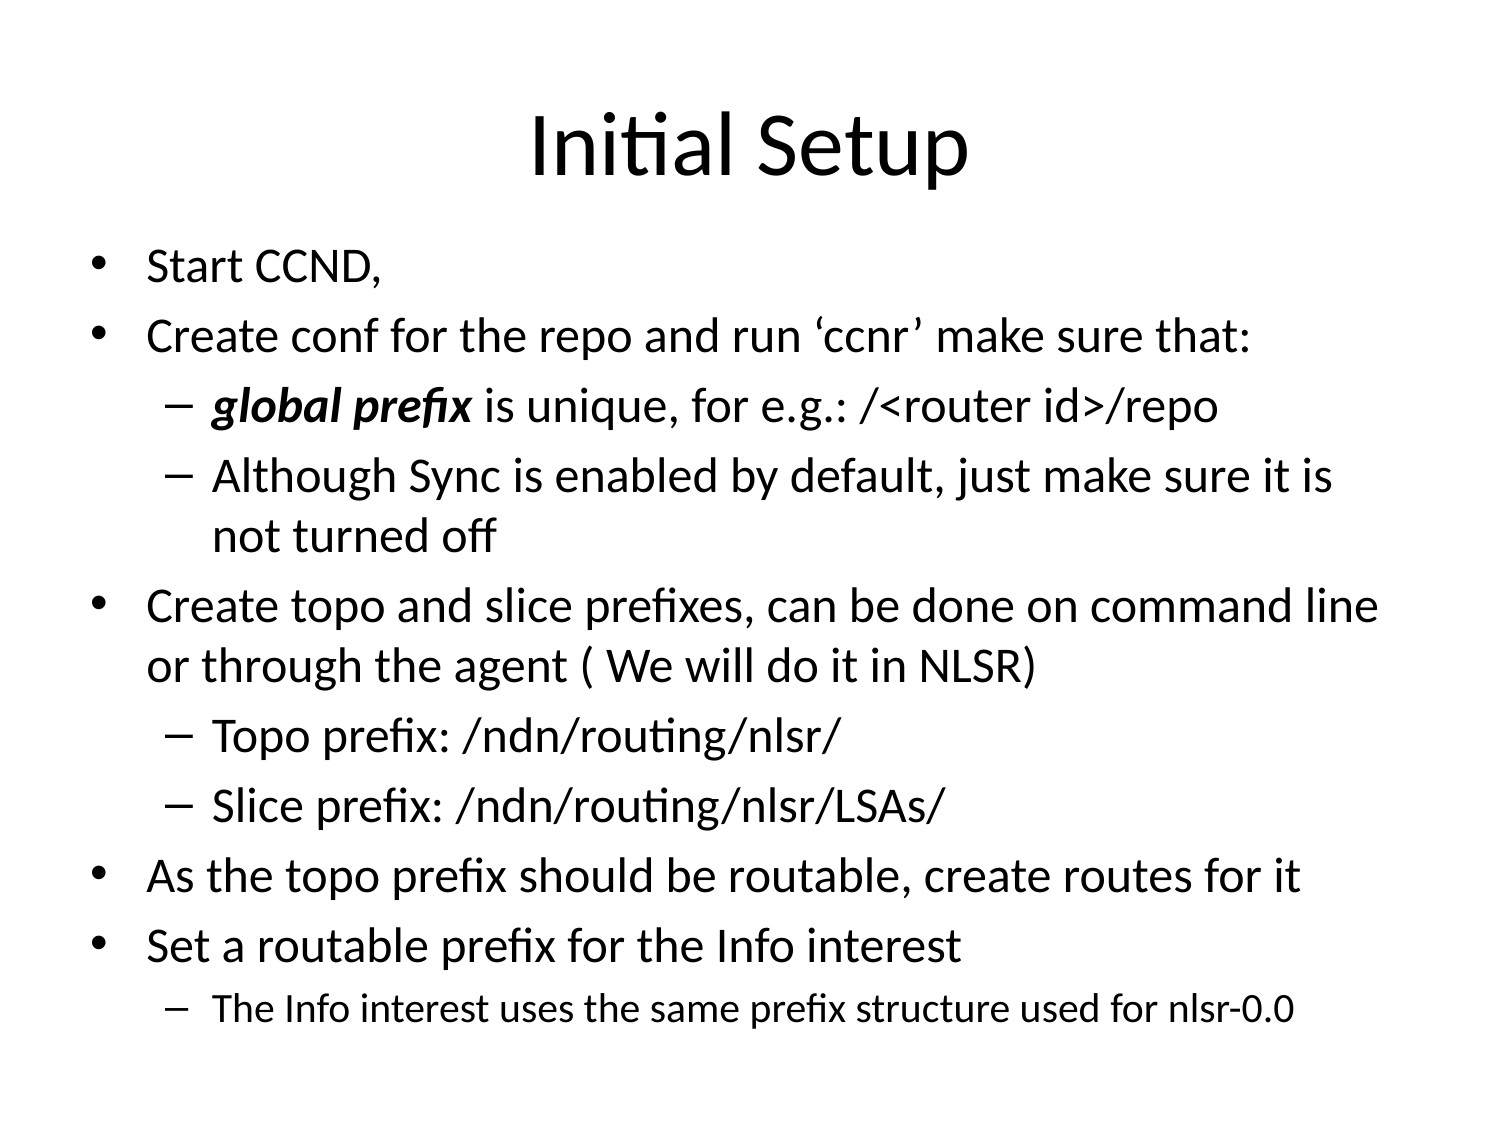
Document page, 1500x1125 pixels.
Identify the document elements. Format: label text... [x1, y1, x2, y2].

list Start CCND, Create conf for the repo and run ‘ccnr’ make sure that: global prefix is unique, for e.g.: /<router id>/repo Although Sync is enabled by default, just make sure it is not turned off Create topo and slice prefixes, can be done on command line or through the agent ( We will do it in NLSR) Topo prefix: /ndn/routing/nlsr/ Slice prefix: /ndn/routing/nlsr/LSAs/ As the topo prefix should be routable, create routes for it Set a routable prefix for the Info interest The Info interest uses the same prefix structure used for nlsr-0.0 [75, 224, 1425, 968]
title Initial Setup [75, 45, 1425, 224]
